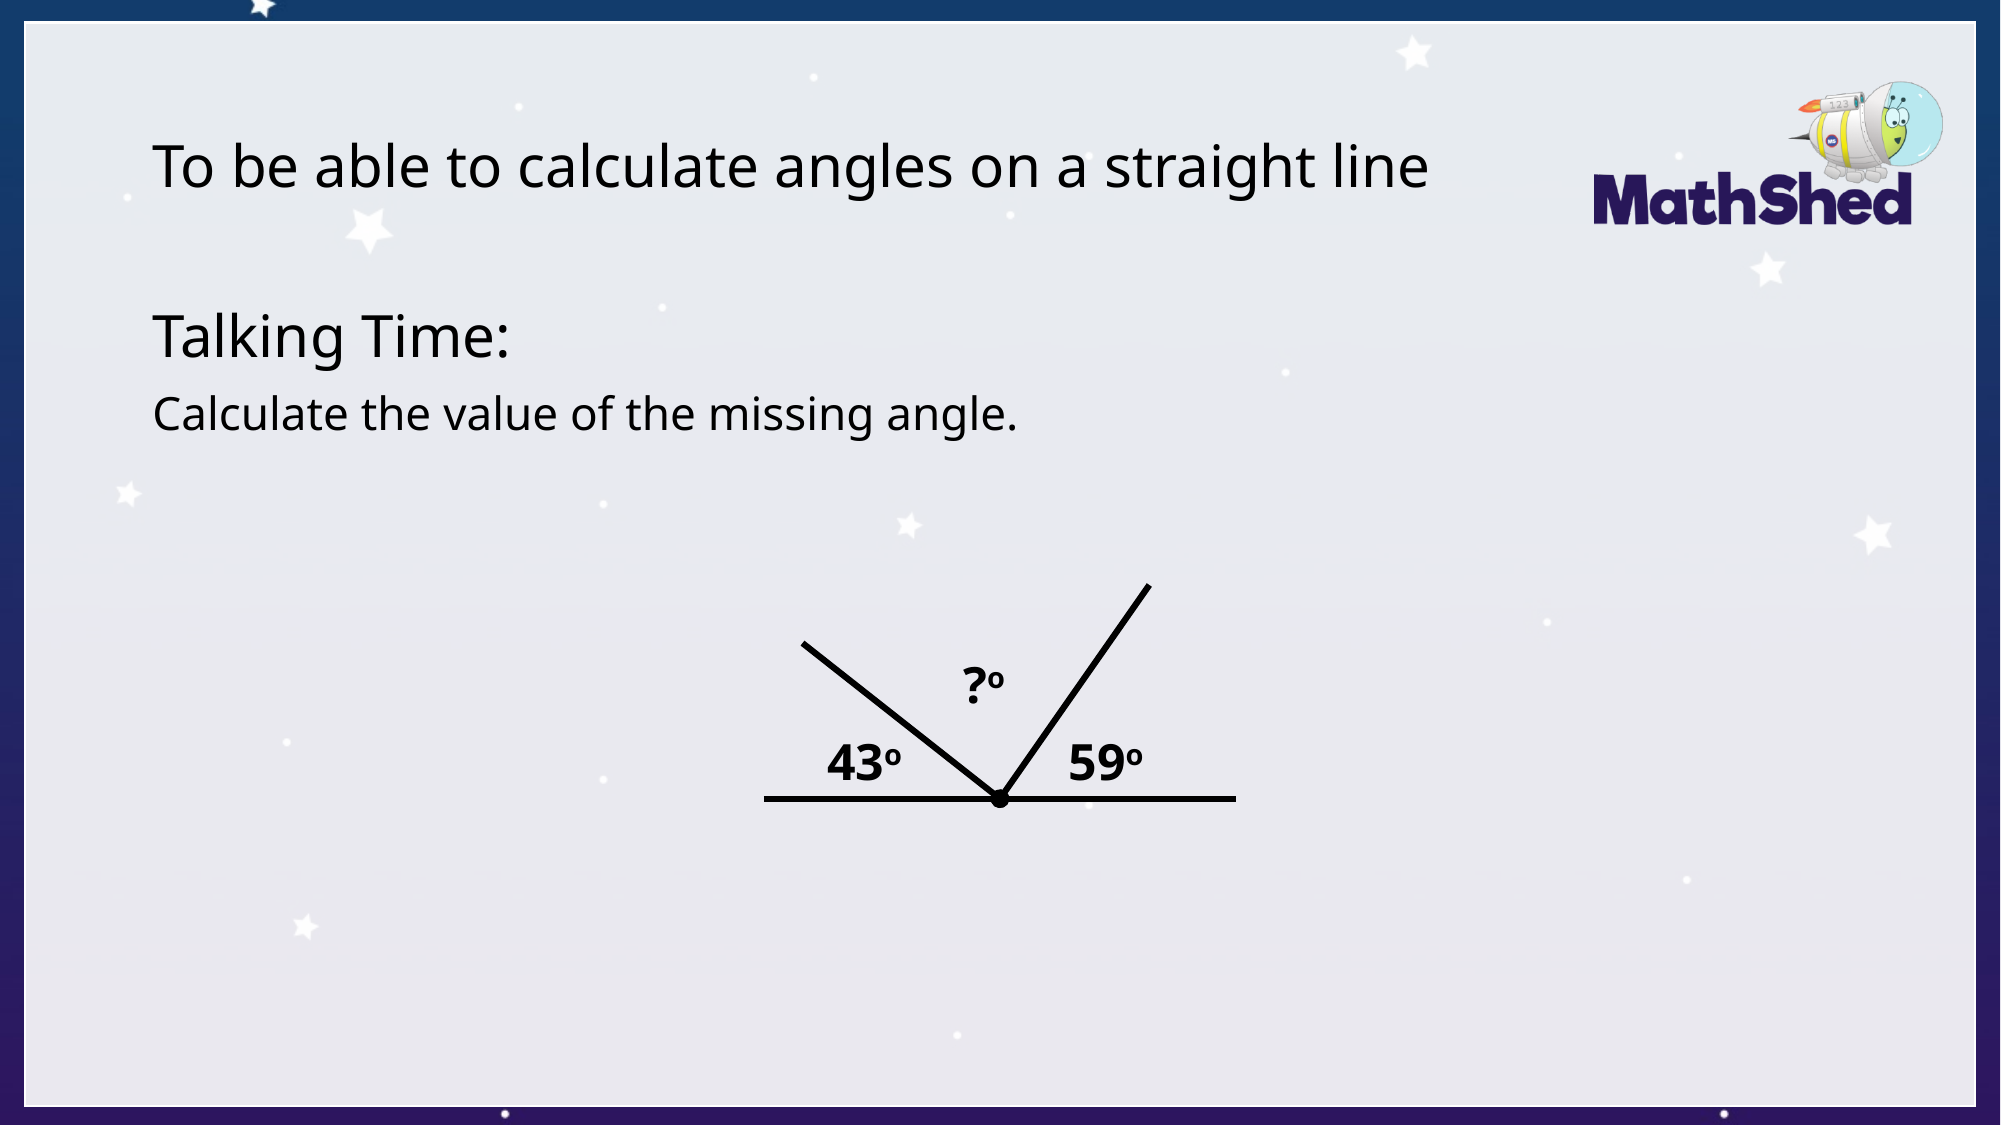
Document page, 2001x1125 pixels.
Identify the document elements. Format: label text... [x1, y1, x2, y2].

text_box 59o [1150, 722, 1159, 798]
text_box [802, 643, 999, 799]
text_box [999, 584, 1150, 799]
picture [0, 0, 2001, 1125]
list Talking Time: Calculate the value of the missing angle. [137, 299, 1863, 1014]
title To be able to calculate angles on a straight line [137, 59, 1578, 278]
